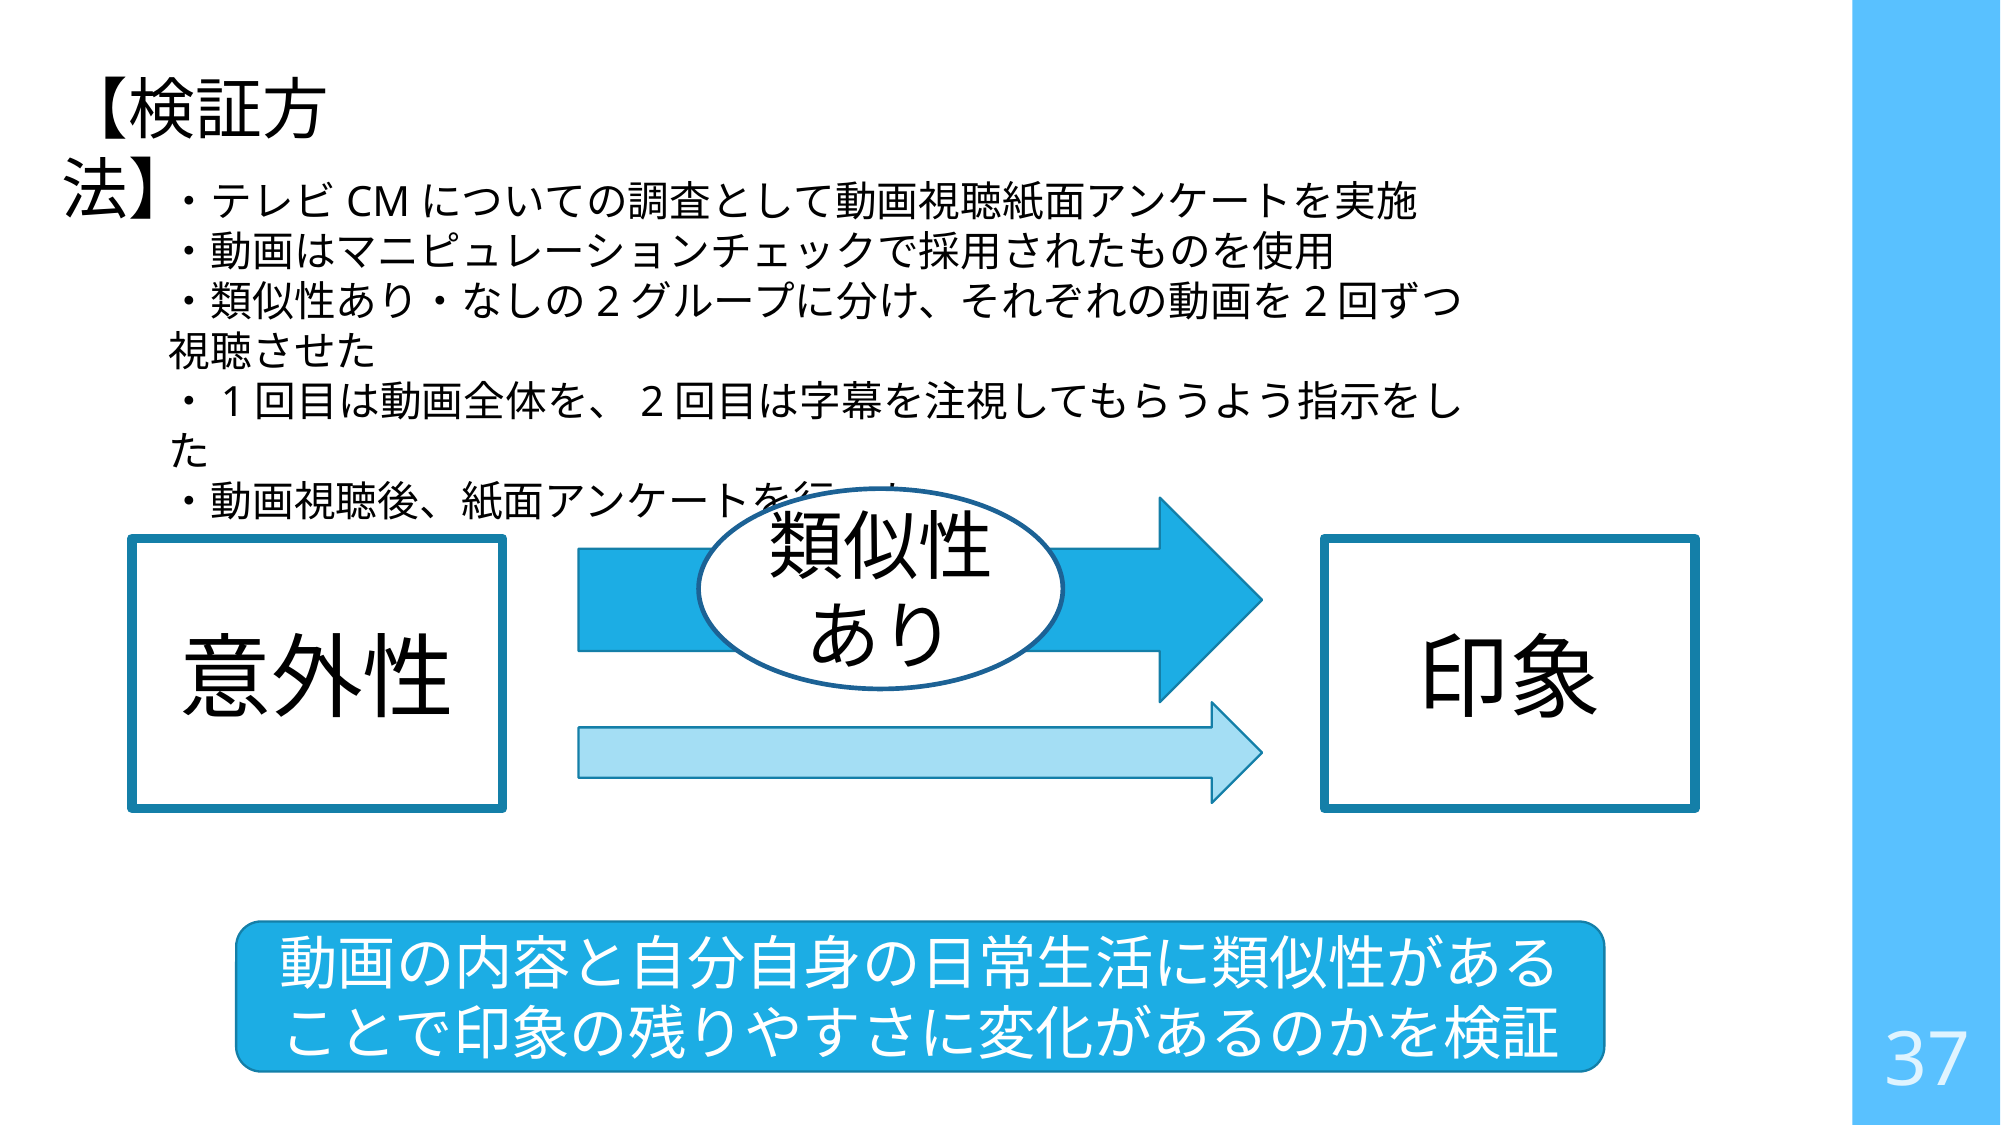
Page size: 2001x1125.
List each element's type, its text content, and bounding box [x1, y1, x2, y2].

text_box ・テレビCMについての調査として動画視聴紙面アンケートを実施 ・動画はマニピュレーションチェックで採用されたものを使用 ・類似性あり・なしの2グループに分け、それぞれの動画を2回ずつ視聴させた ・1回目は動画全体を、2回目は字幕を注視してもらうよう指示をした ・動画視聴後、紙面アンケートを行った [154, 167, 1492, 532]
text_box [577, 701, 1263, 804]
text_box 印象 [1323, 537, 1696, 809]
text_box 類似性あり [697, 487, 1065, 691]
text_box 意外性 [131, 537, 504, 809]
text_box 【検証方法】 [47, 59, 444, 235]
text_box [1025, 496, 1263, 704]
slide_number 37 [1852, 1012, 2000, 1110]
text_box 動画の内容と自分自身の日常生活に類似性があることで印象の残りやすさに変化があるのかを検証 [234, 920, 1606, 1073]
text_box [577, 547, 737, 653]
